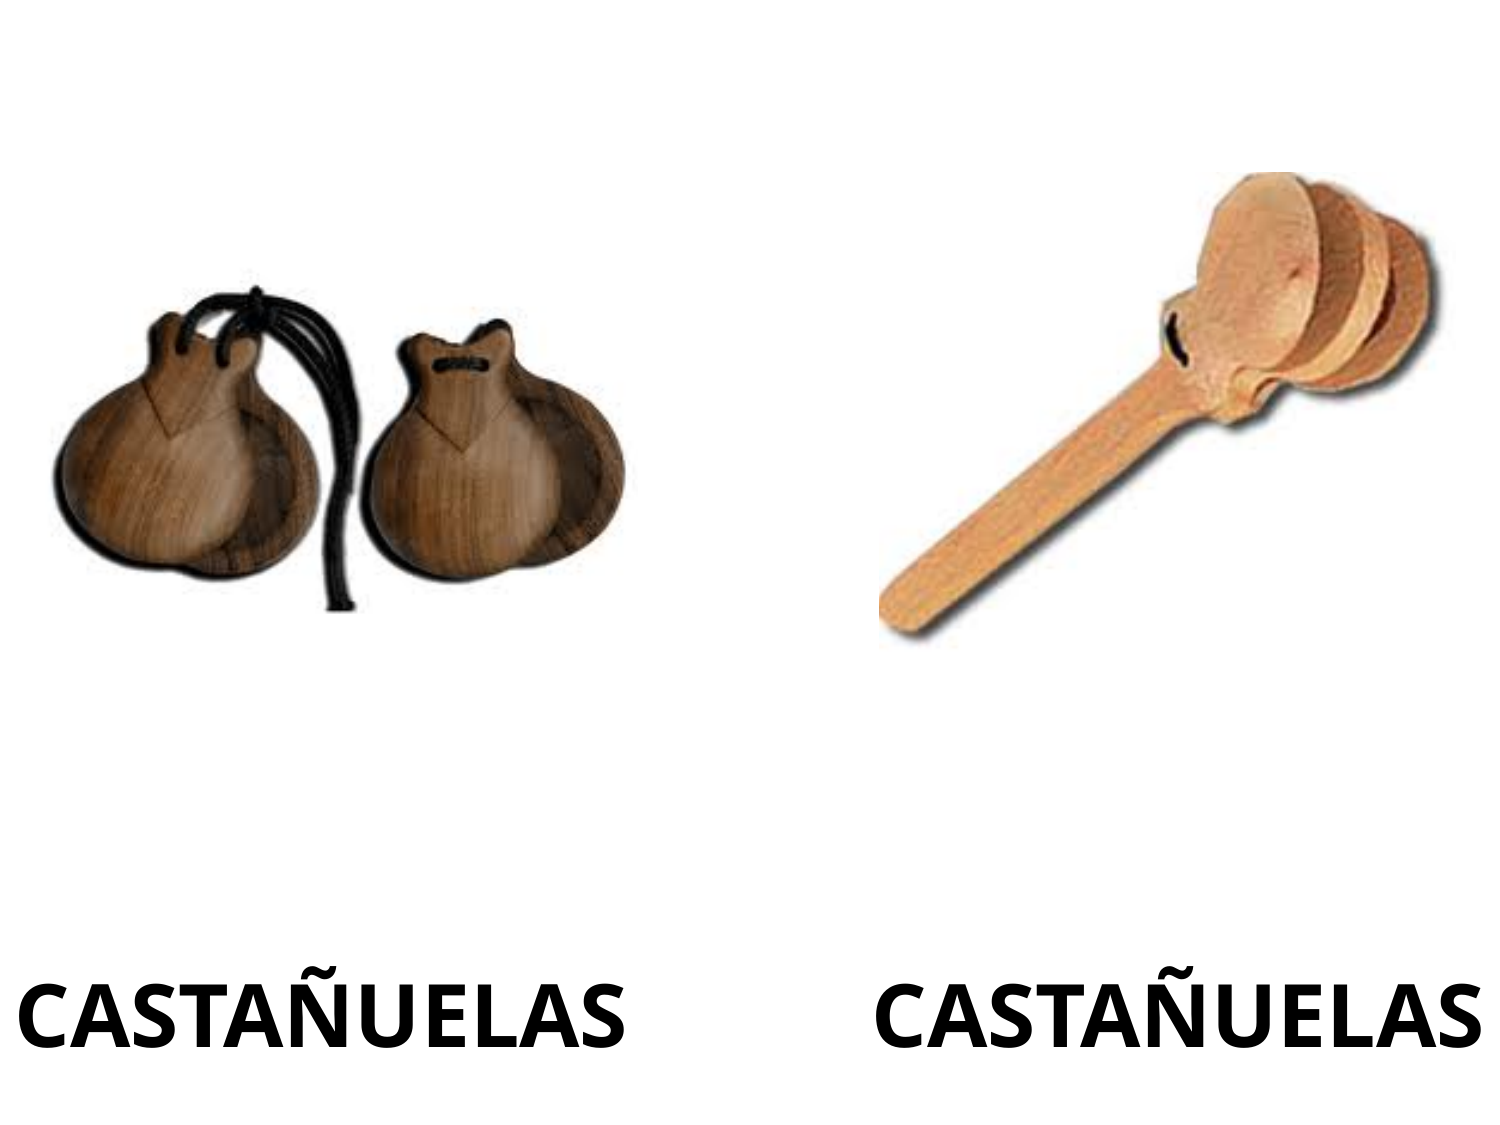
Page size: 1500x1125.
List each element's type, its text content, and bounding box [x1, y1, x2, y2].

picture [879, 172, 1456, 670]
text_box CASTAÑUELAS [0, 952, 715, 1072]
picture [40, 231, 638, 670]
text_box CASTAÑUELAS [797, 952, 1500, 1072]
